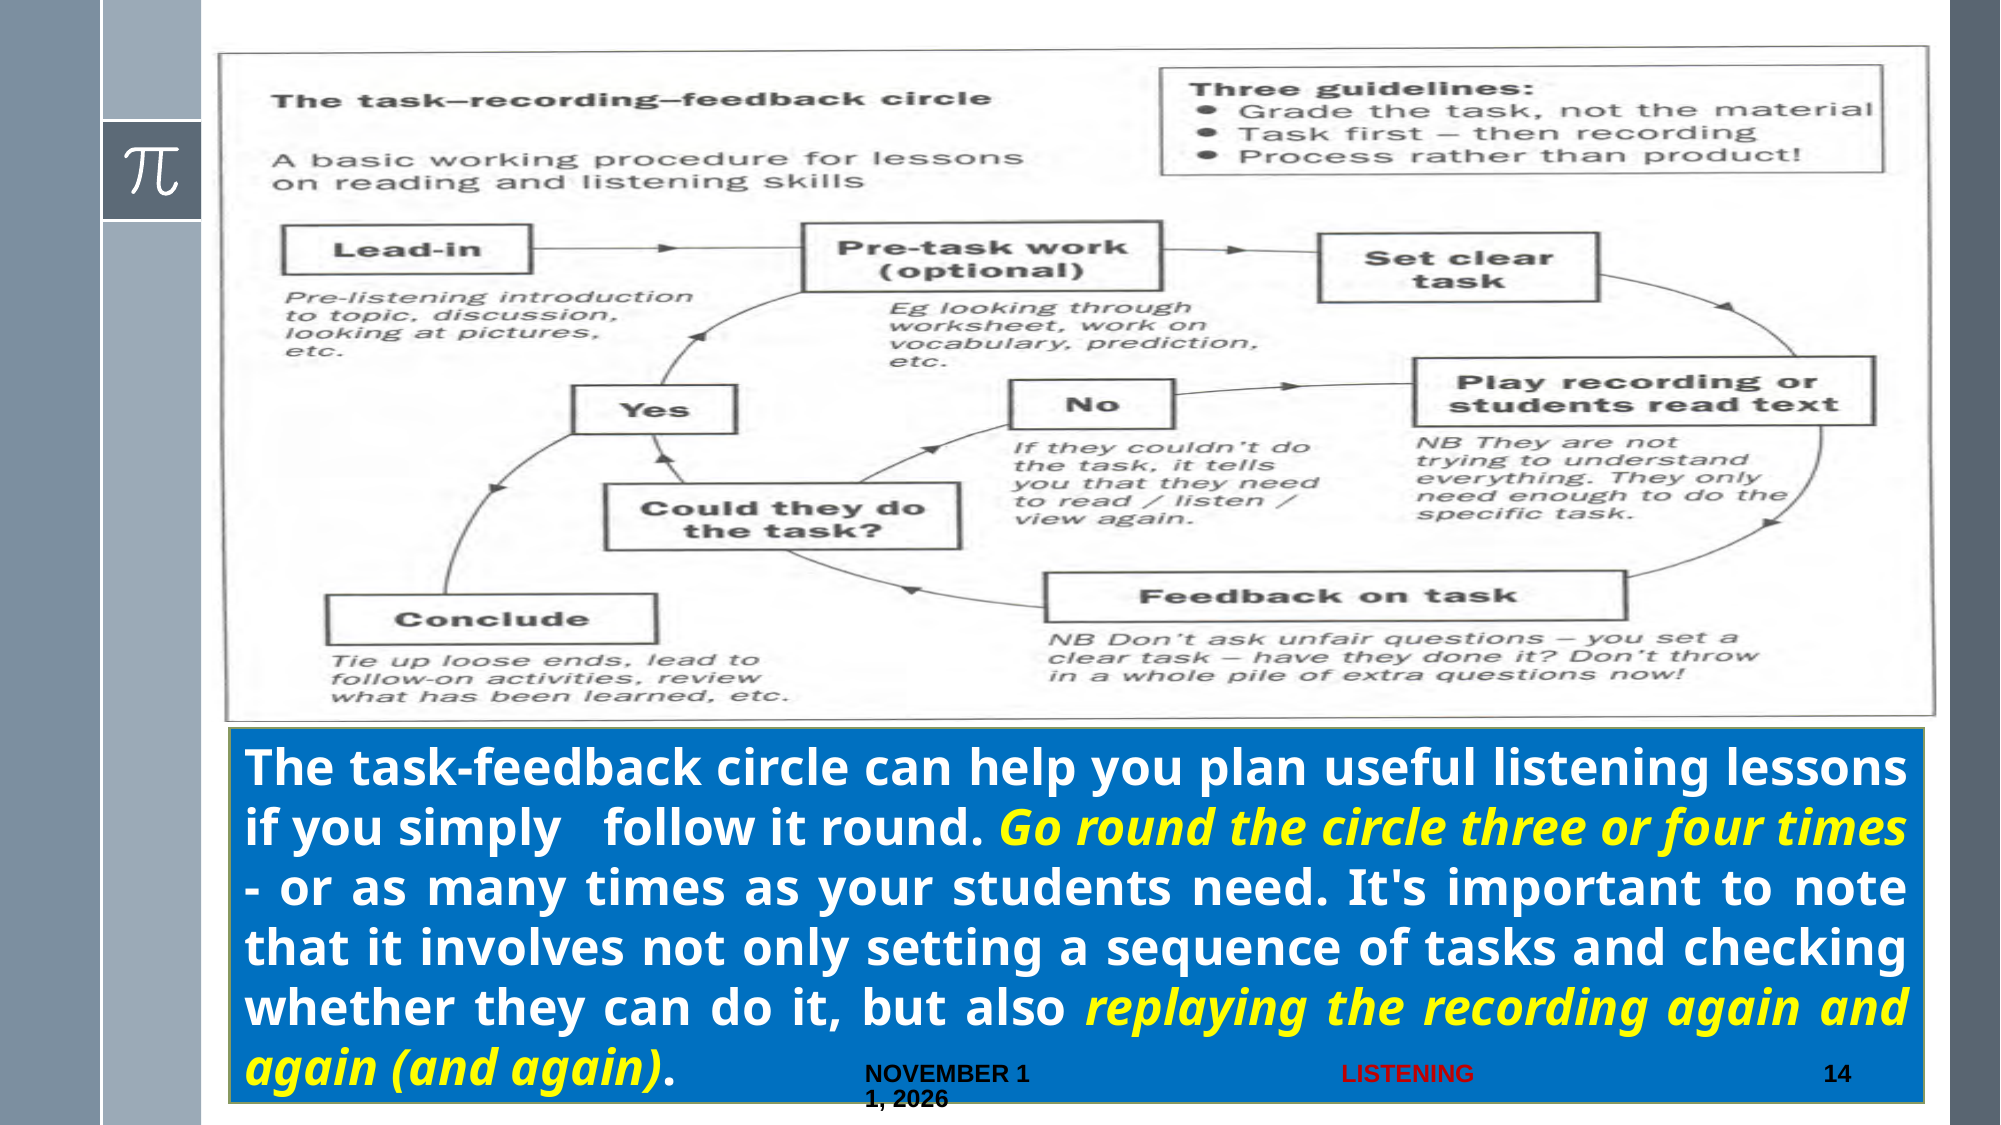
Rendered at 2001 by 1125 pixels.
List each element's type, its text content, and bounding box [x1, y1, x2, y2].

footer Listening [1082, 1042, 1735, 1103]
text_box The task-feedback circle can help you plan useful listening lessons if you simply follow it round. Go round the circle three or four times - or as many times as your students need. It's important to note that it involves not only setting a sequence of tasks and checking whether they can do it, but also replaying the recording again and again (and again). [228, 727, 1925, 1104]
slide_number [849, 1042, 1050, 1103]
slide_number 14 [1766, 1042, 1867, 1103]
picture [211, 42, 1937, 722]
